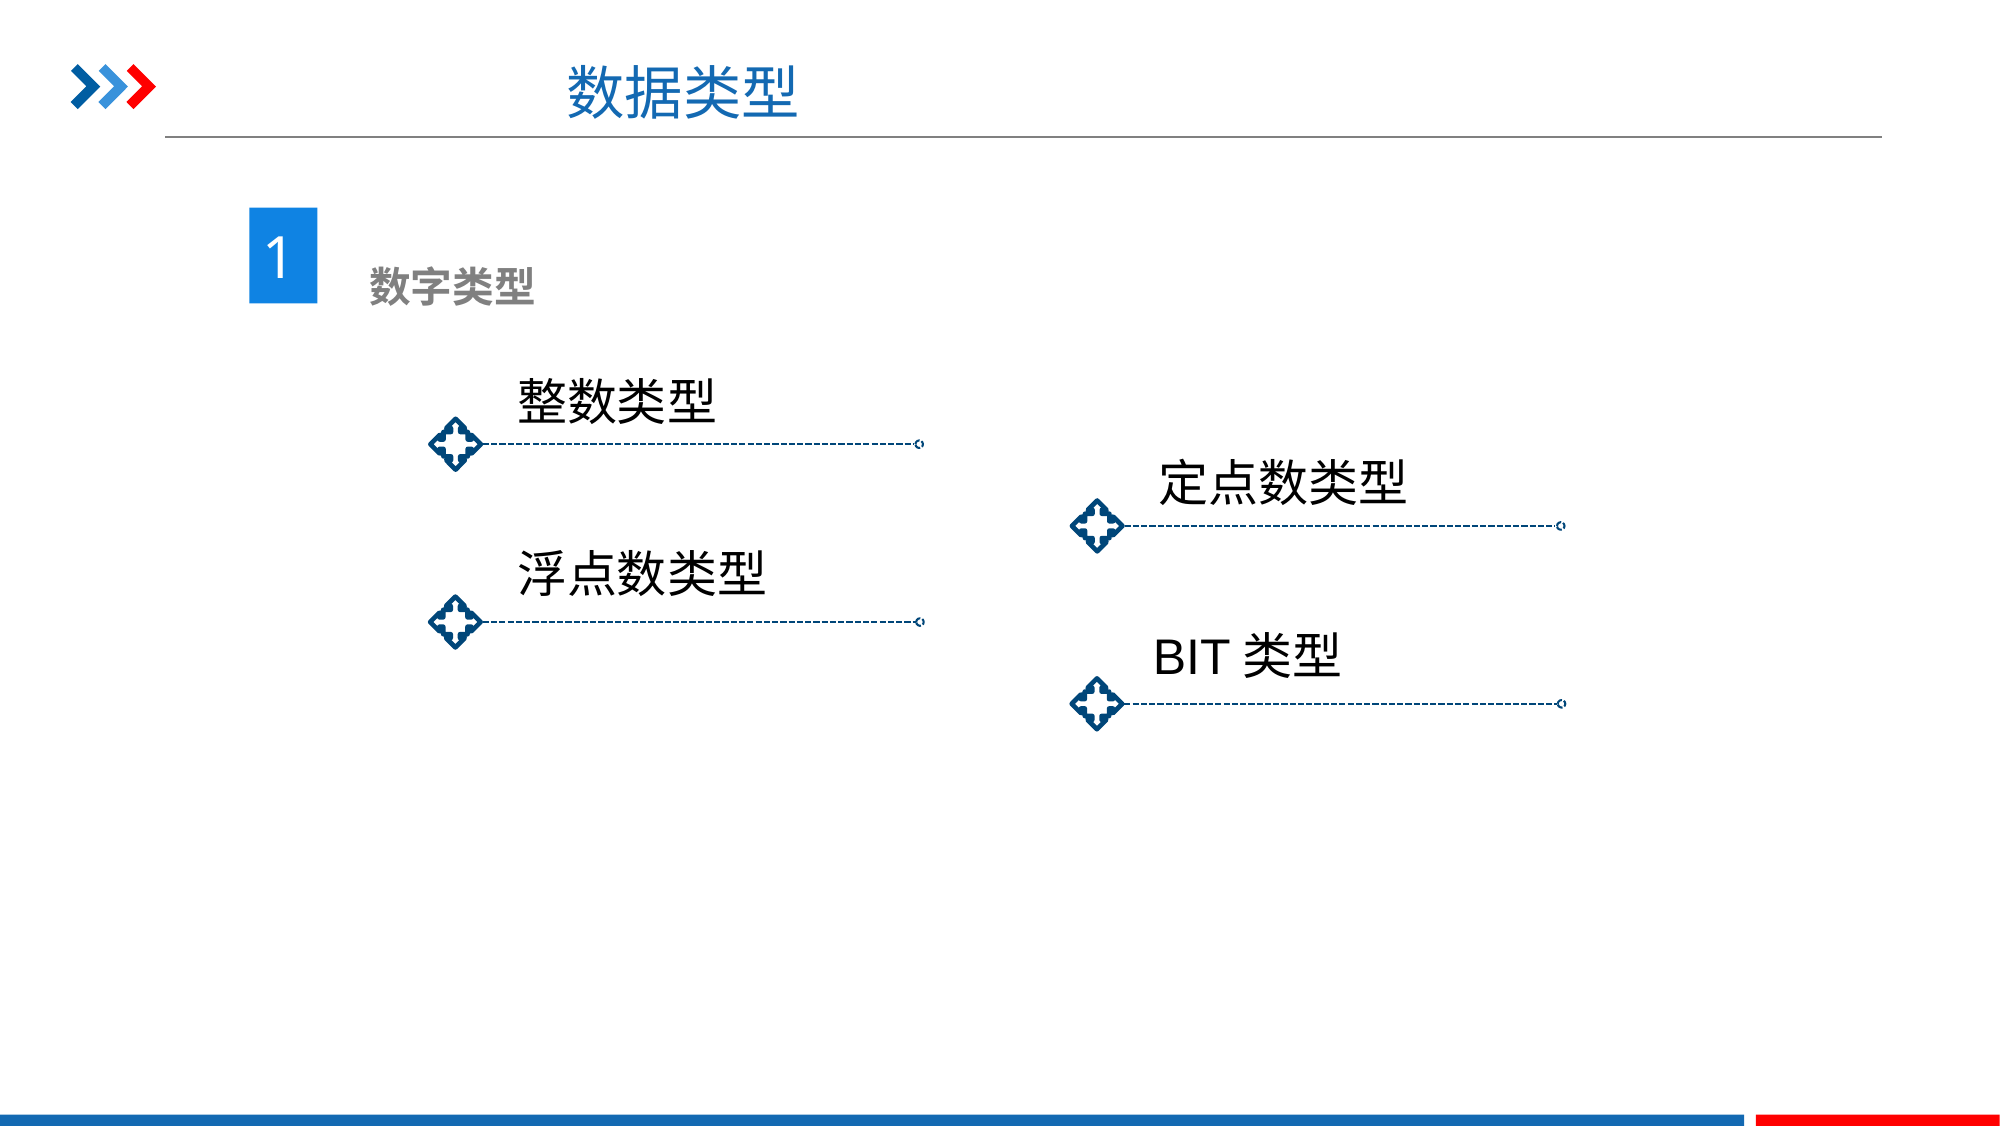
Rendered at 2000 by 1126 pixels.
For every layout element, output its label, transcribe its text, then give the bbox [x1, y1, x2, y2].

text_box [430, 362, 924, 470]
title 数据类型 [521, 25, 1296, 153]
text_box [429, 535, 925, 648]
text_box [1071, 616, 1566, 730]
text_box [249, 207, 318, 304]
text_box 数字类型 [319, 245, 1092, 380]
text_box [1071, 444, 1565, 552]
